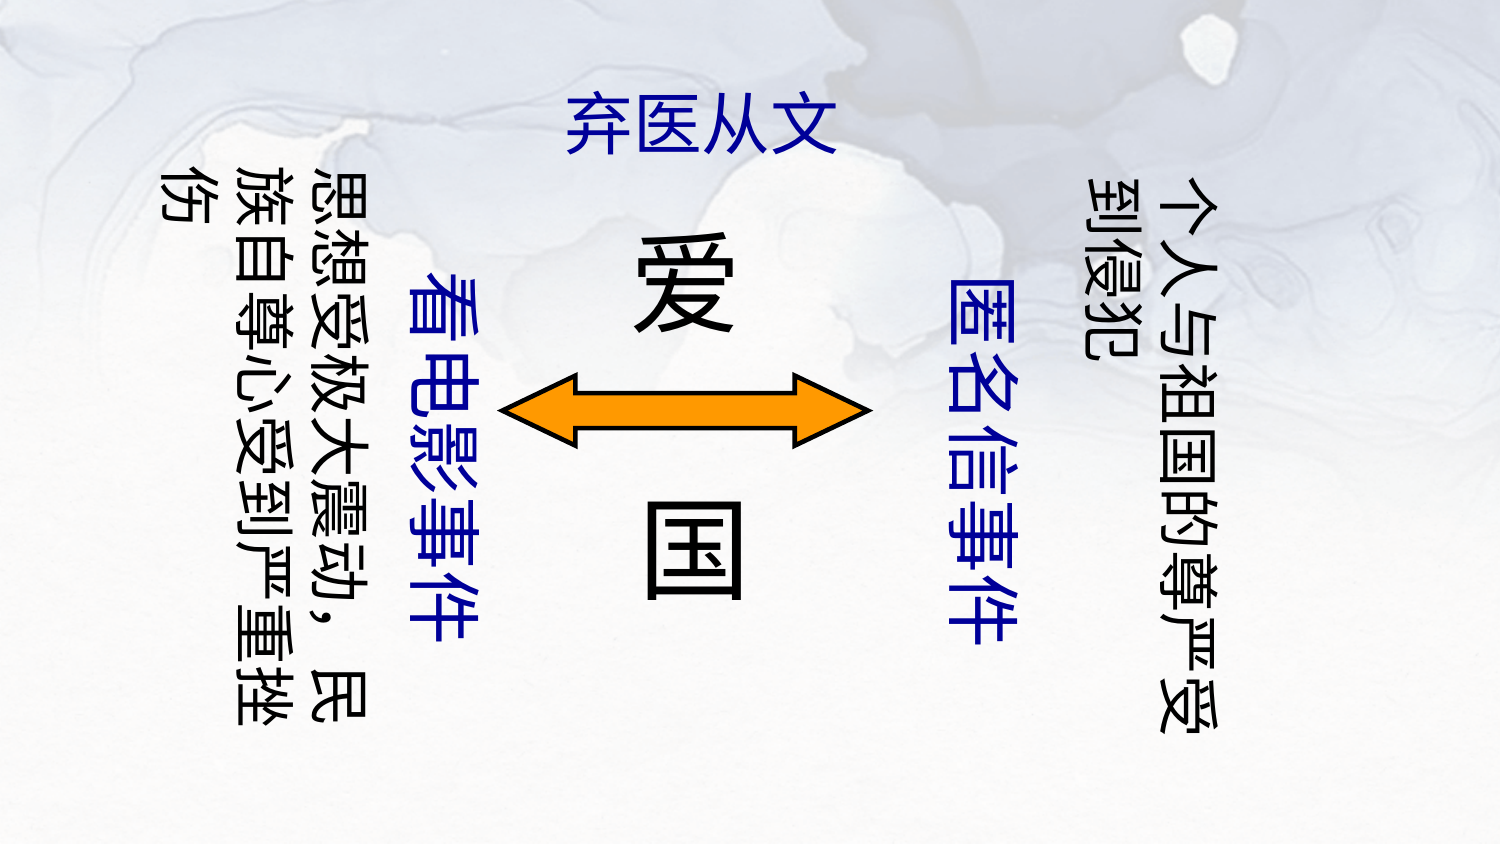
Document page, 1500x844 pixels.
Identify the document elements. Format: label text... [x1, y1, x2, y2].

text_box 国 [626, 472, 763, 620]
picture [0, 0, 1500, 844]
text_box 弃医从文 [553, 75, 851, 169]
text_box 看电影事件 [388, 244, 503, 648]
text_box 思想受极大震动，民族自尊心受到严重挫伤 [140, 159, 391, 762]
text_box [503, 375, 868, 446]
text_box 匿名信事件 [928, 267, 1042, 658]
text_box 个人与祖国的尊严受到侵犯 [1065, 169, 1240, 783]
text_box 爱 [618, 207, 754, 354]
